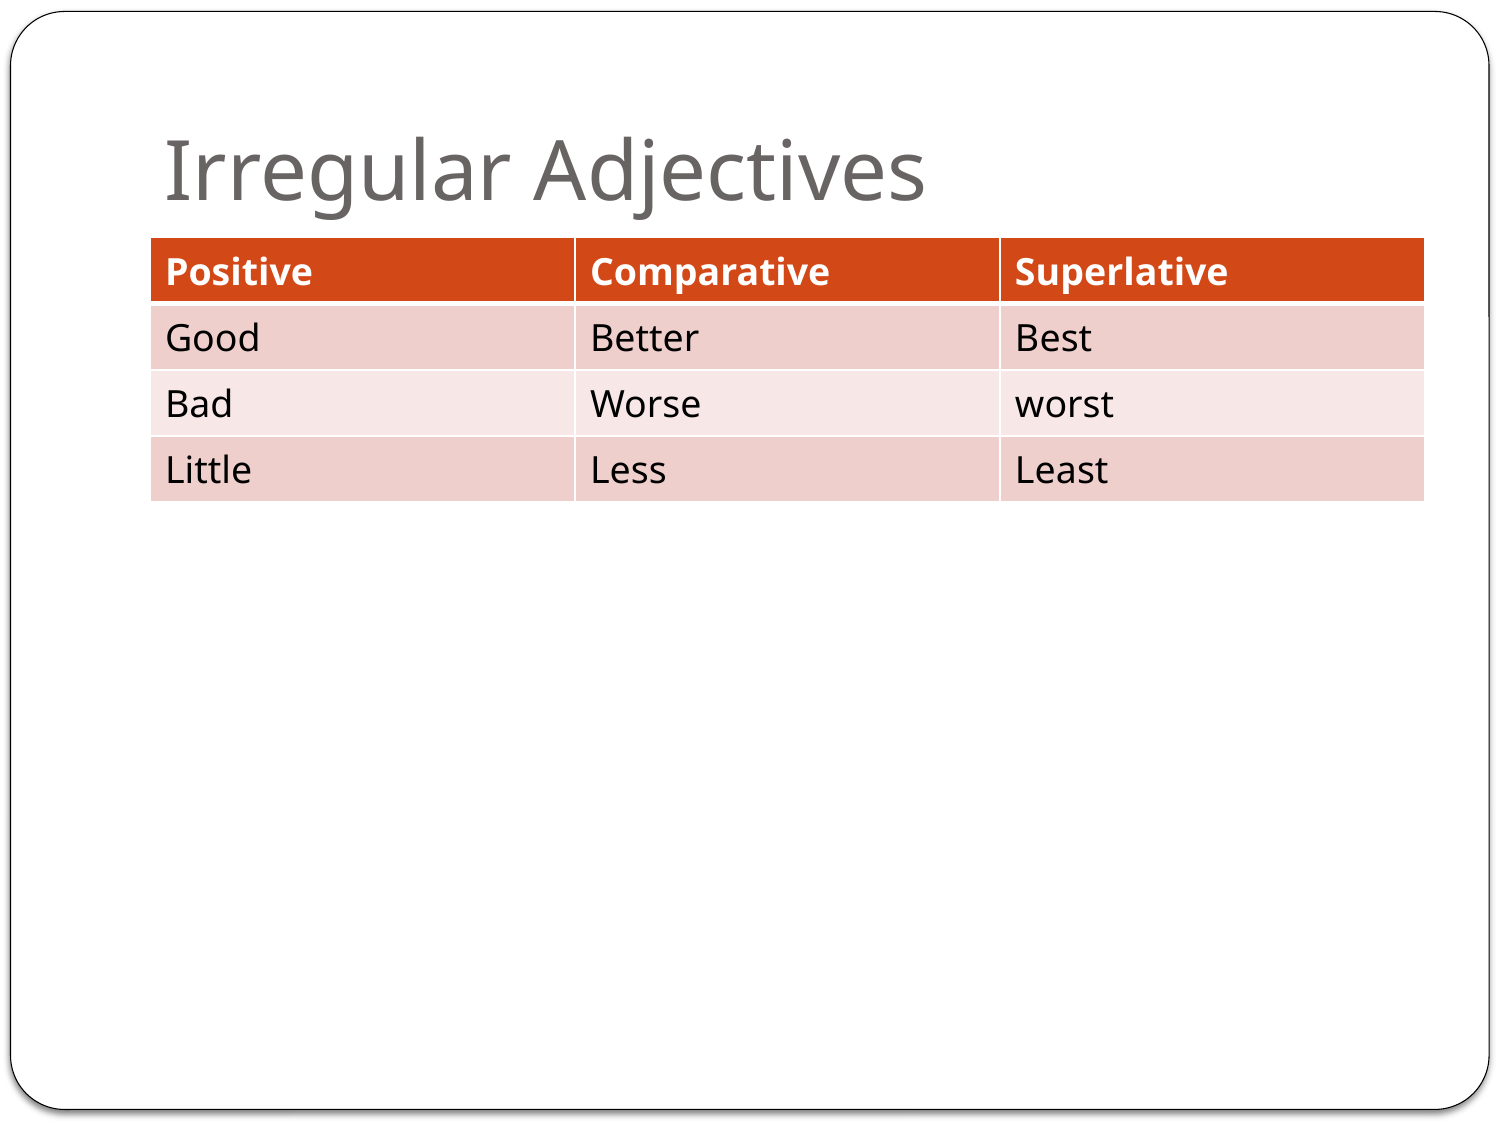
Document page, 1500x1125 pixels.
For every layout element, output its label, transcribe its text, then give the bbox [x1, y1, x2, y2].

title Irregular Adjectives [150, 45, 1425, 233]
table_cell Good [151, 306, 574, 369]
table_cell Worse [576, 371, 999, 435]
table_header Comparative [576, 238, 999, 301]
table_cell worst [1001, 371, 1424, 435]
table_cell Best [1001, 306, 1424, 369]
table_cell Little [151, 437, 574, 501]
table_header Superlative [1001, 238, 1424, 301]
table_cell Least [1001, 437, 1424, 501]
table_header Positive [151, 238, 574, 301]
table_cell Bad [151, 371, 574, 435]
table_cell Better [576, 306, 999, 369]
table_cell Less [576, 437, 999, 501]
